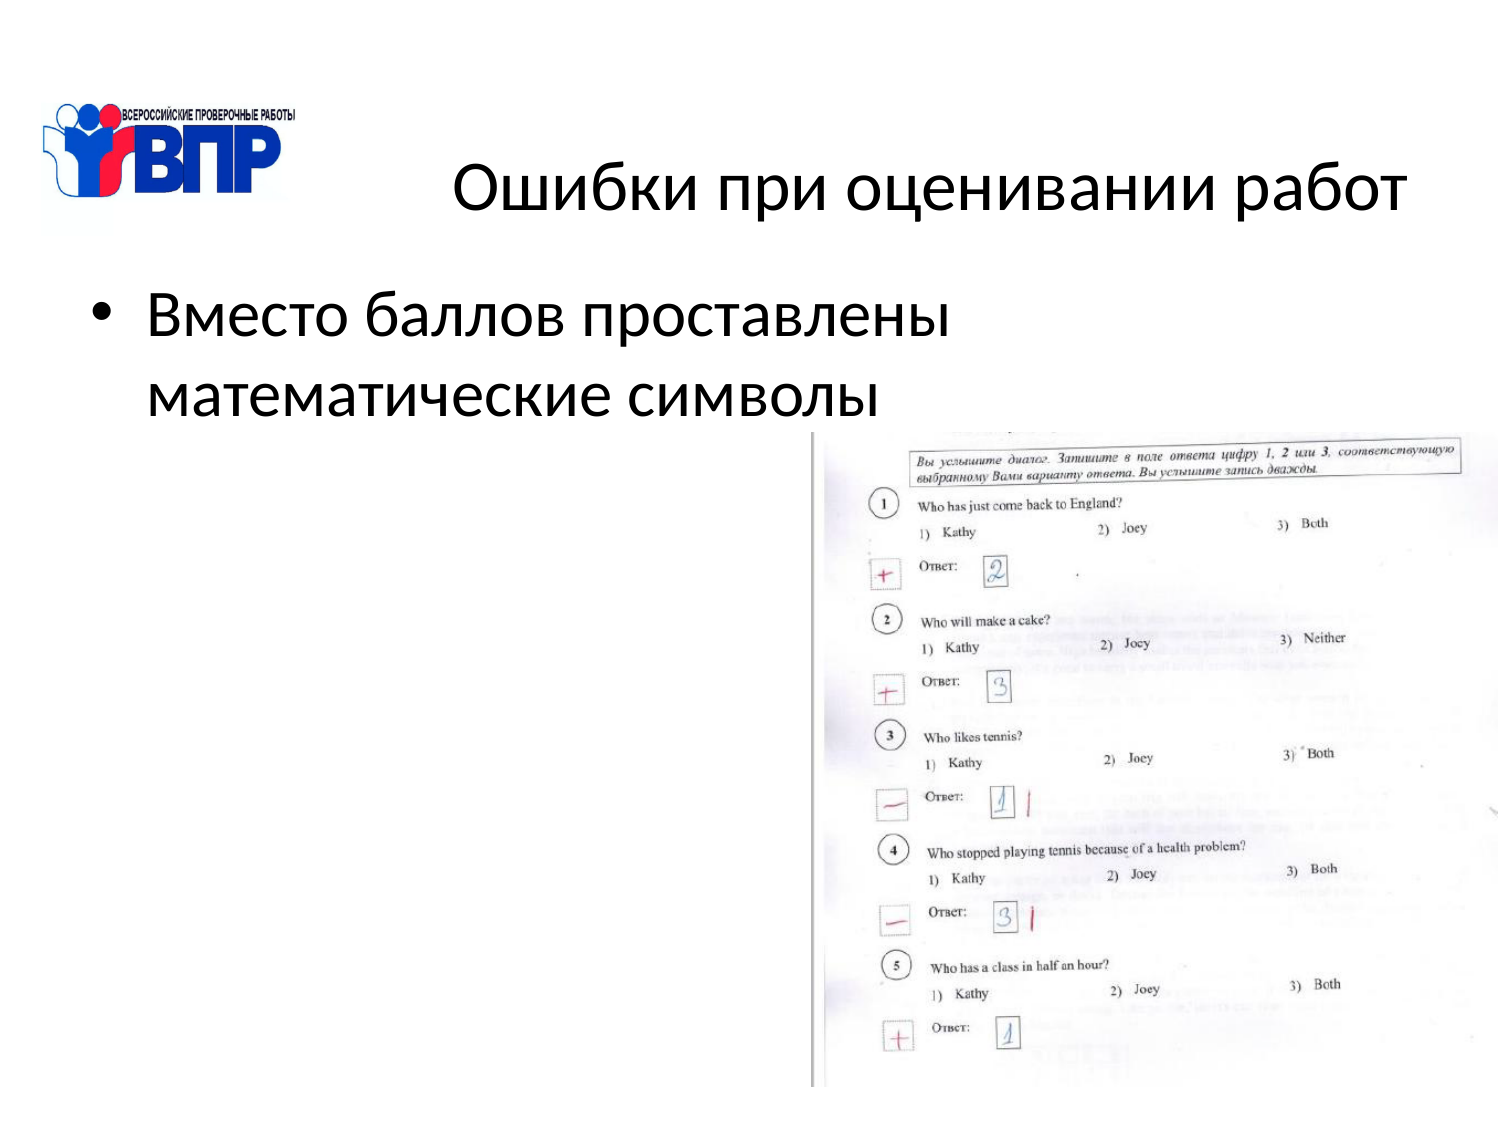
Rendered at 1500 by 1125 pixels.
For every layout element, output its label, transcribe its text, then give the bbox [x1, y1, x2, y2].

picture [41, 66, 296, 236]
title Ошибки при оценивании работ [75, 45, 1425, 233]
list Вместо баллов проставлены математические символы [75, 262, 1425, 1005]
picture [810, 432, 1499, 1087]
